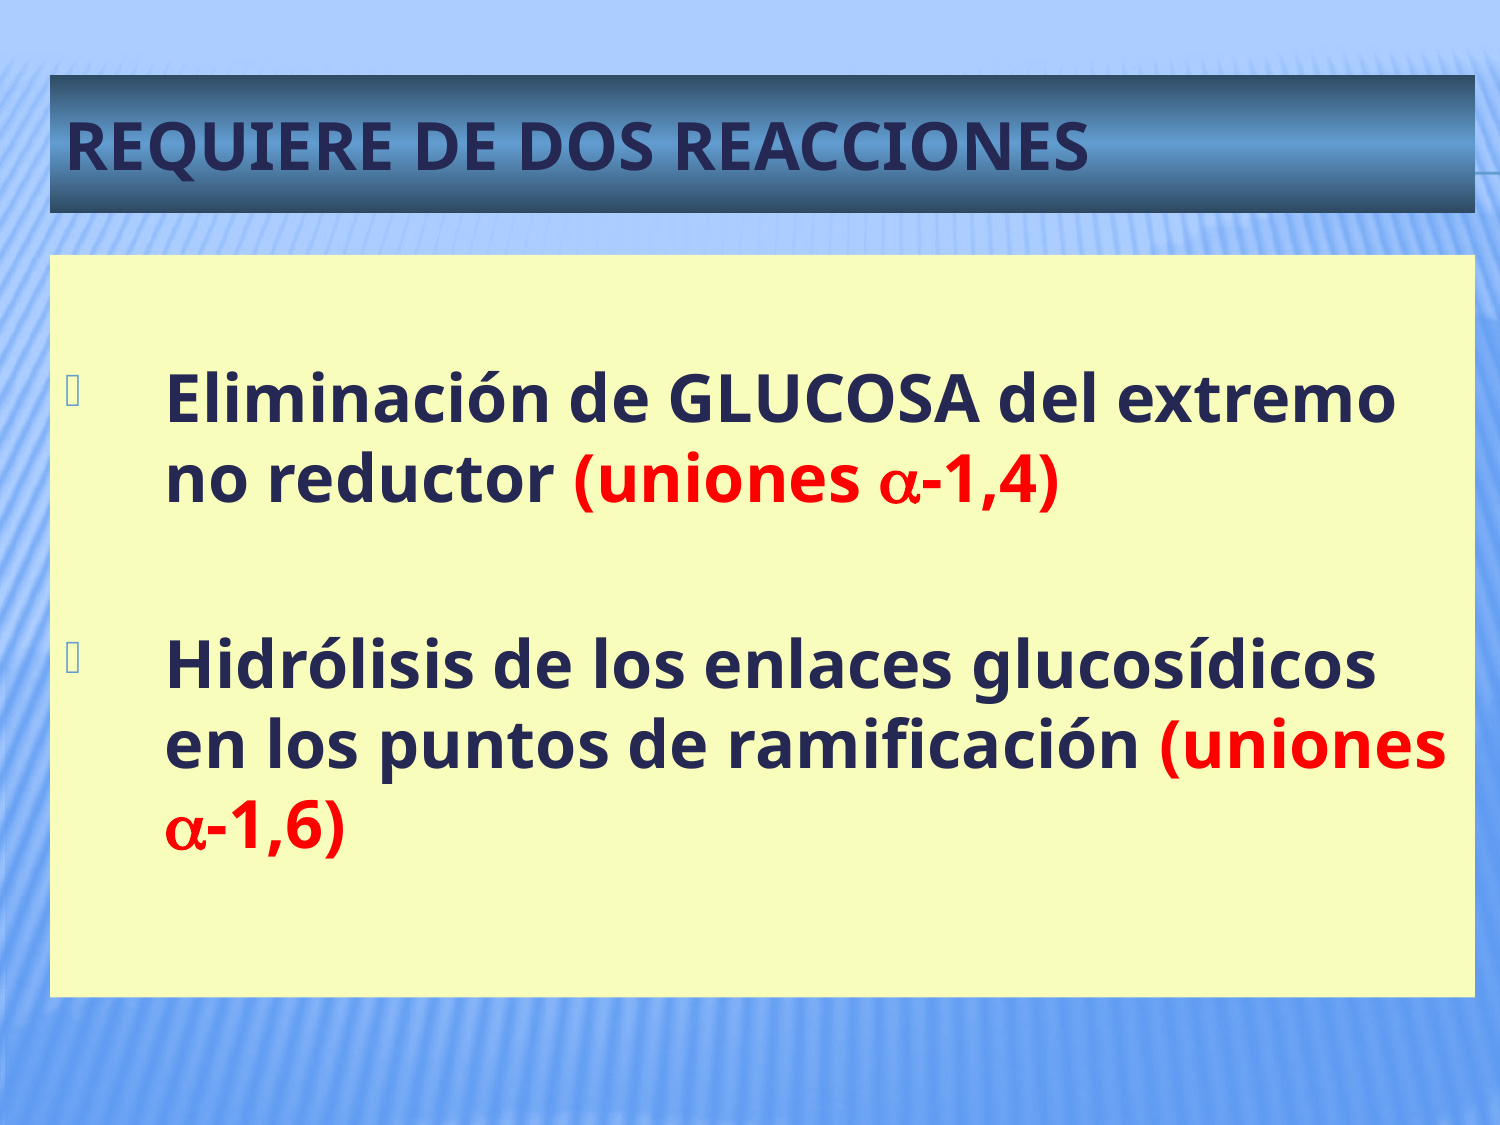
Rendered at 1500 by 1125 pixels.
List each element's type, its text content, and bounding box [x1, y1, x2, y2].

list Eliminación de GLUCOSA del extremo no reductor (uniones a-1,4) Hidrólisis de los enlaces glucosídicos en los puntos de ramificación (uniones a-1,6) [50, 254, 1475, 998]
title REQUIERE DE DOS REACCIONES [50, 75, 1475, 213]
